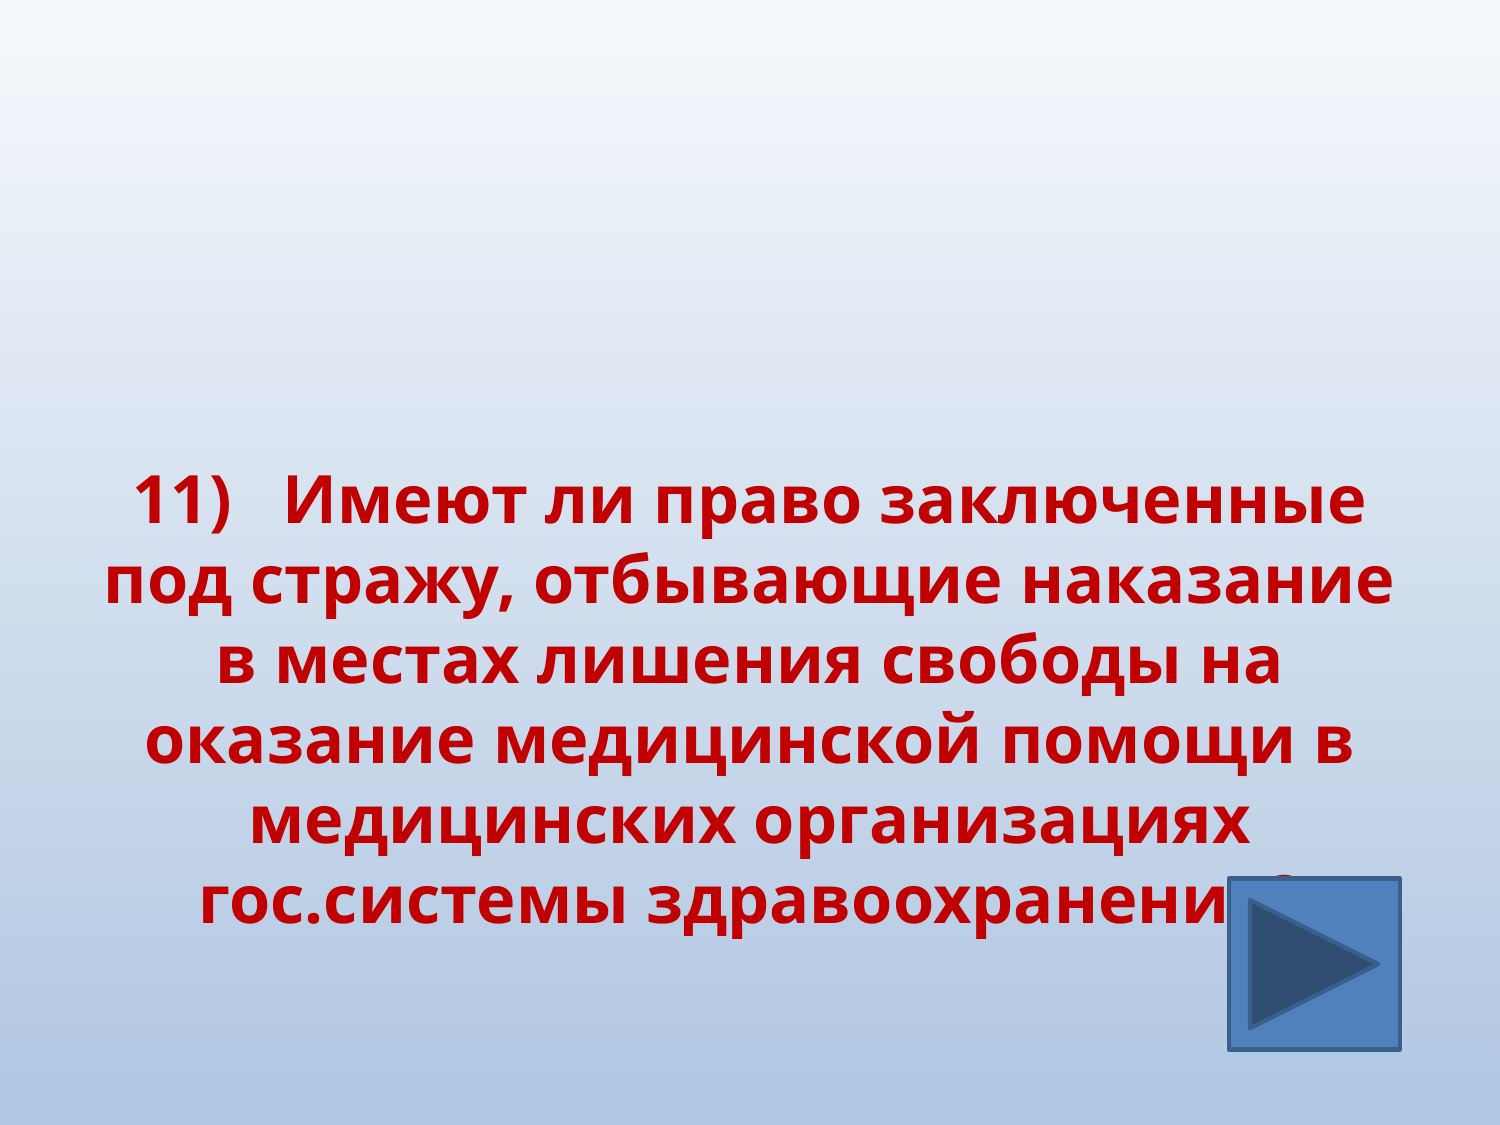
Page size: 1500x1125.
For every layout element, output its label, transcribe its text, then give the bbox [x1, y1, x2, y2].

list 11) Имеют ли право заключенные под стражу, отбывающие наказание в местах лишения свободы на оказание медицинской помощи в медицинских организациях гос.системы здравоохранения? [75, 262, 1425, 1005]
text_box [1227, 876, 1402, 1052]
